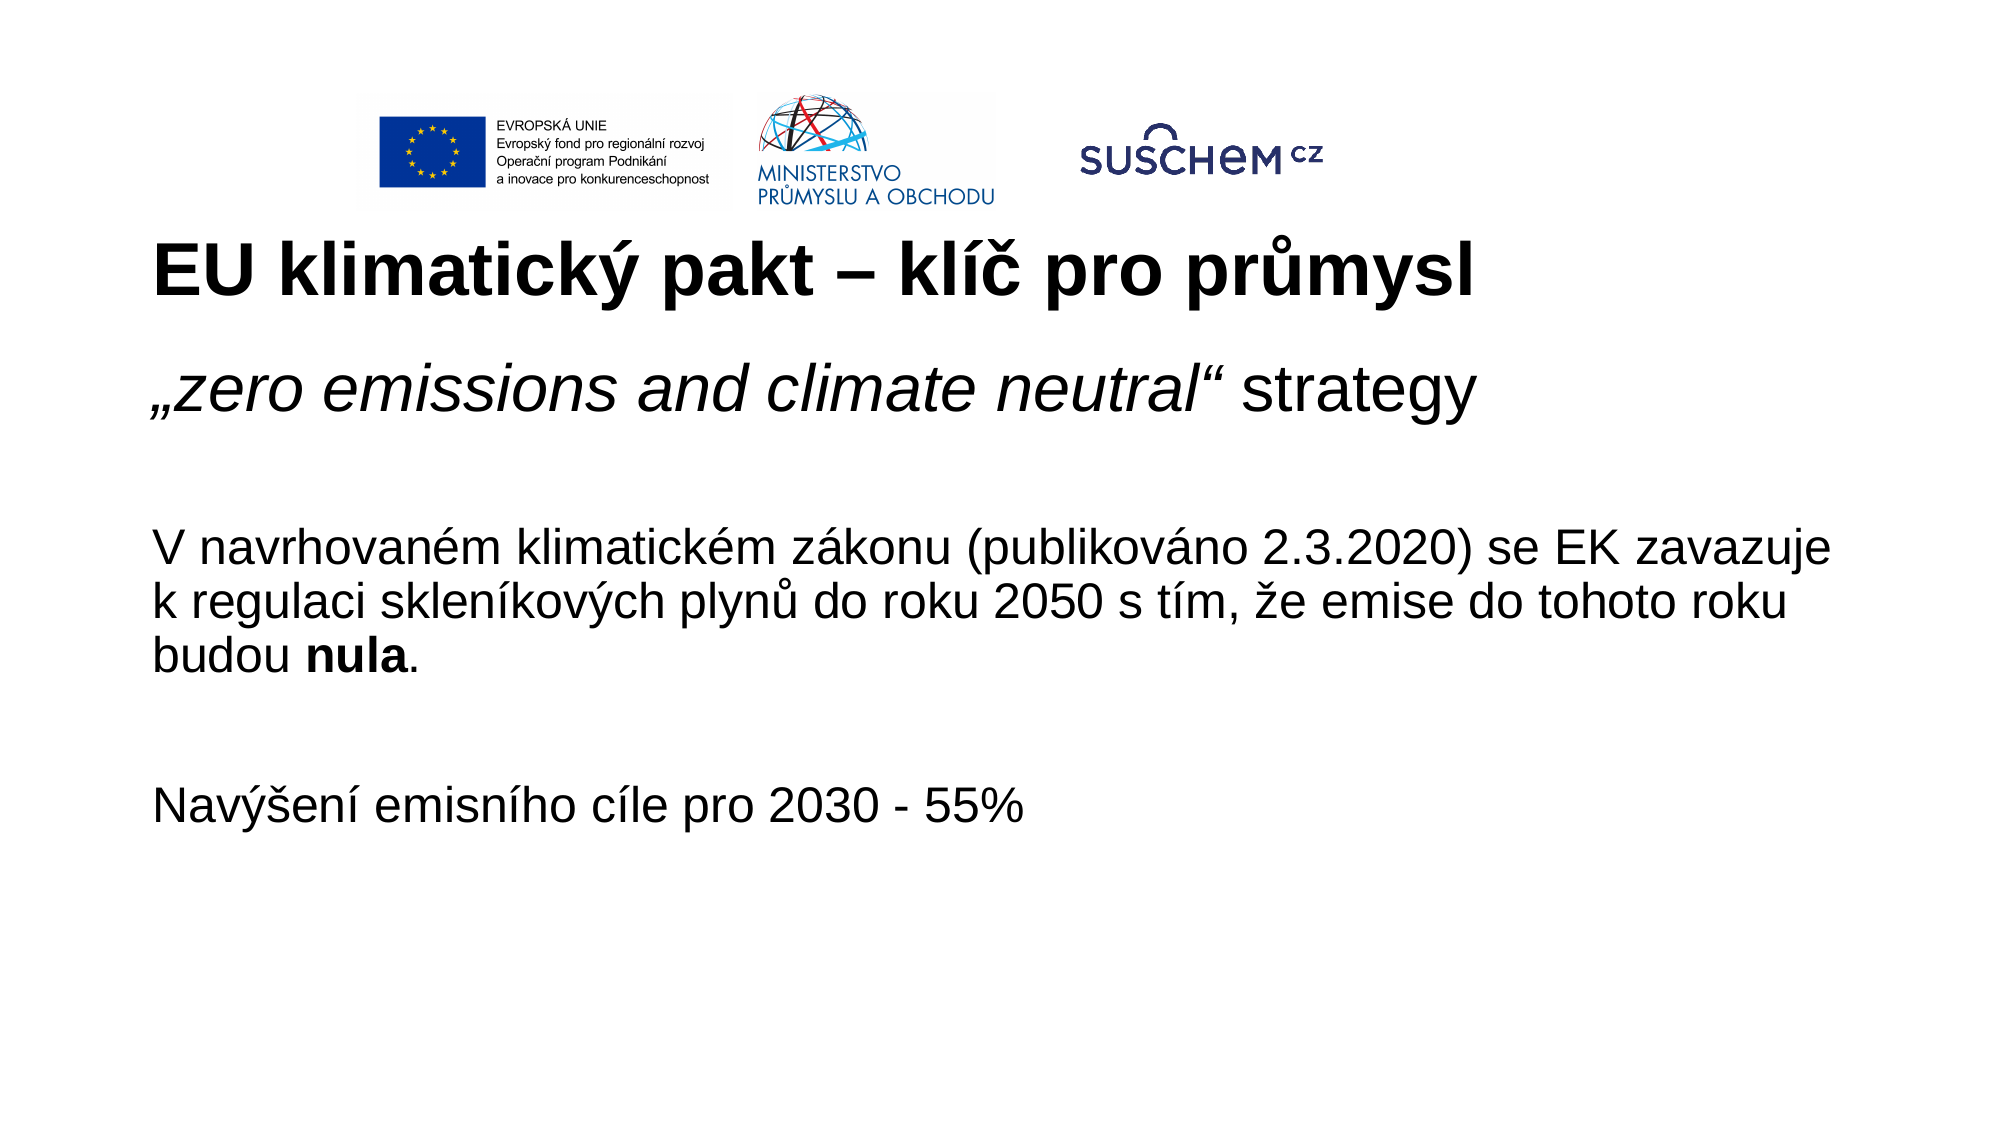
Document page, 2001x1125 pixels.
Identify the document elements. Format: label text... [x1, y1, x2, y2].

picture [1045, 87, 1357, 162]
list „zero emissions and climate neutral“ strategy V navrhovaném klimatickém zákonu (publikováno 2.3.2020) se EK zavazuje k regulaci skleníkových plynů do roku 2050 s tím, že emise do tohoto roku budou nula. Navýšení emisního cíle pro 2030 - 55% [137, 346, 1863, 923]
title EU klimatický pakt – klíč pro průmysl [137, 162, 1863, 346]
picture [356, 93, 733, 162]
